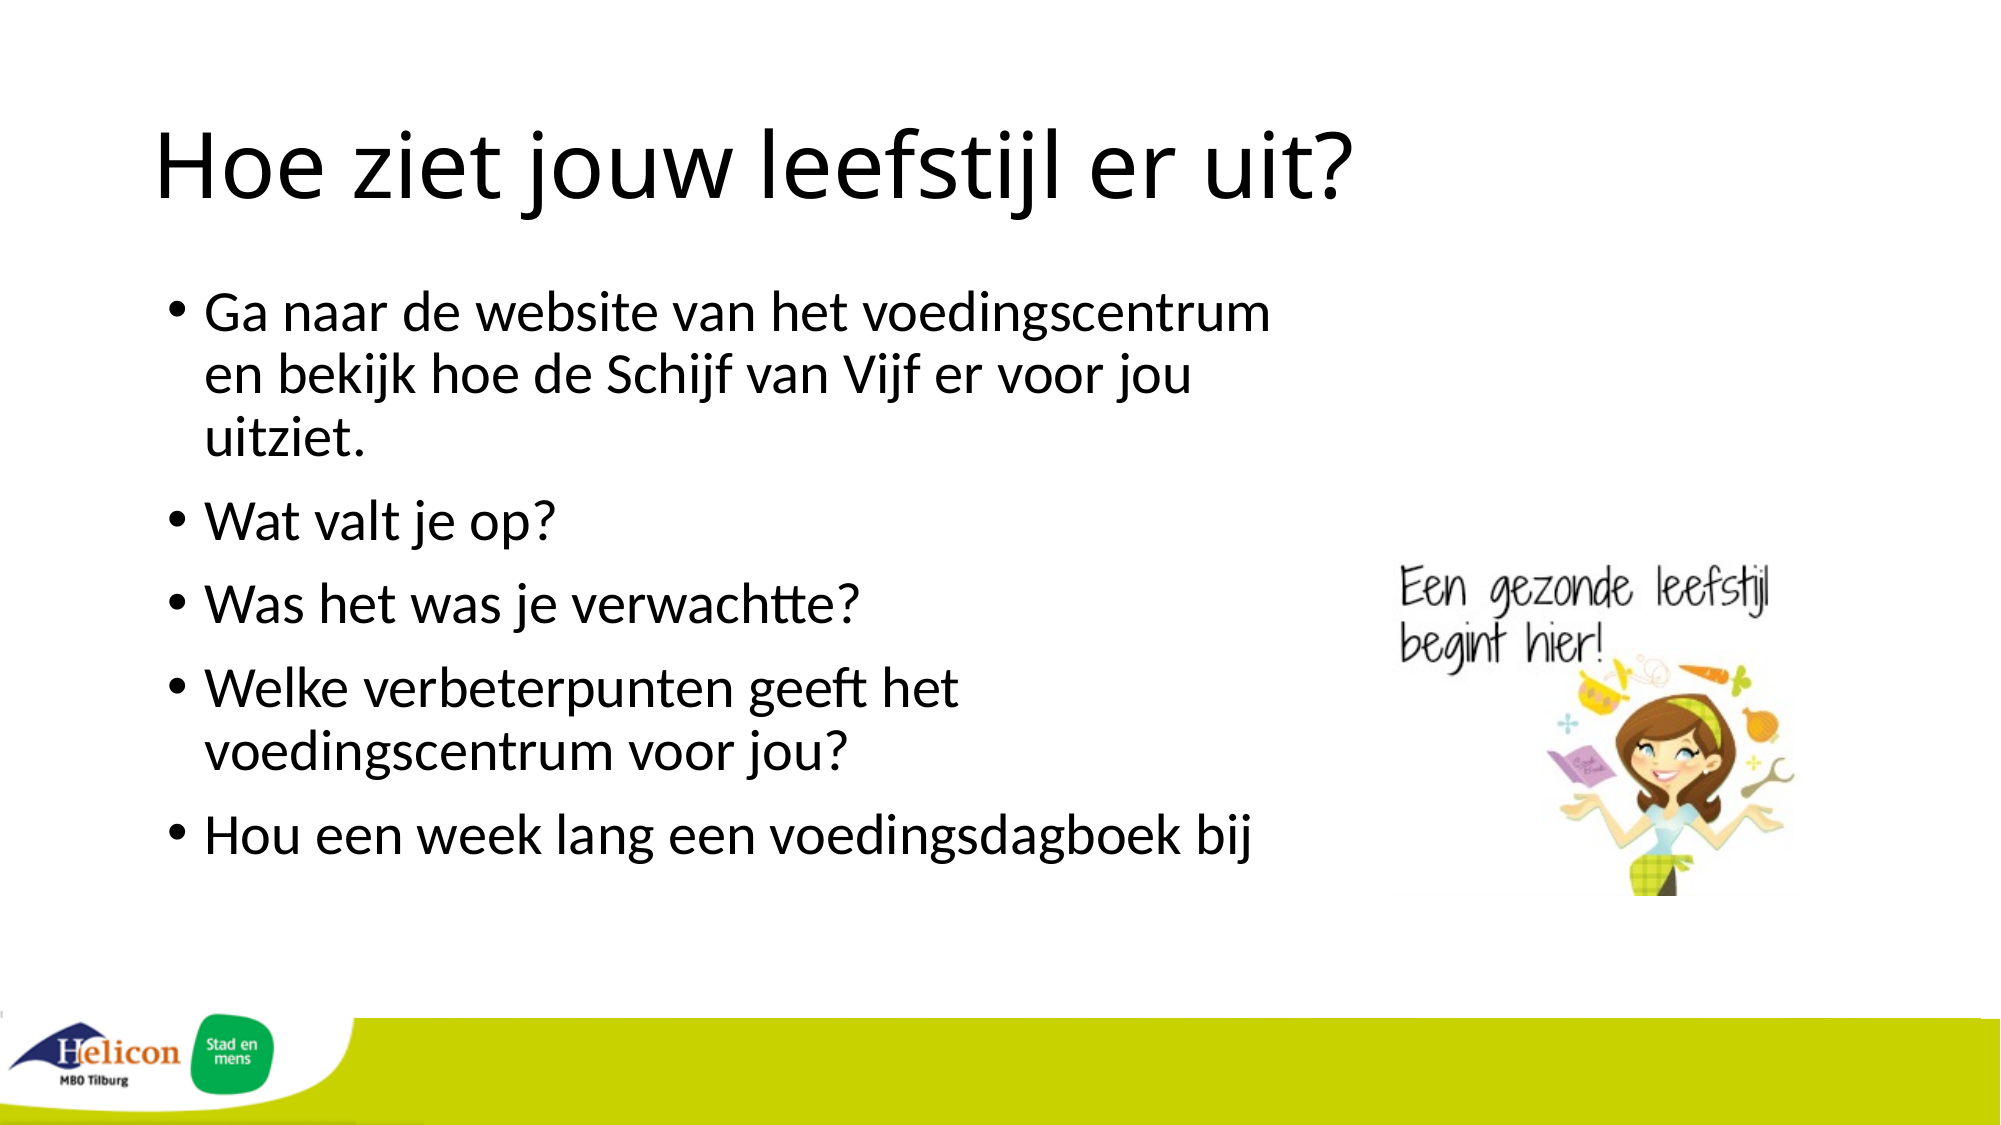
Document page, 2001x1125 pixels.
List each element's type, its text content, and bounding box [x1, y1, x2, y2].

picture [0, 1011, 424, 1125]
title Hoe ziet jouw leefstijl er uit? [137, 59, 1863, 278]
picture [1392, 548, 1801, 896]
list Ga naar de website van het voedingscentrum en bekijk hoe de Schijf van Vijf er voor jou uitziet. Wat valt je op? Was het was je verwachtte? Welke verbeterpunten geeft het voedingscentrum voor jou? Hou een week lang een voedingsdagboek bij [152, 273, 1339, 929]
